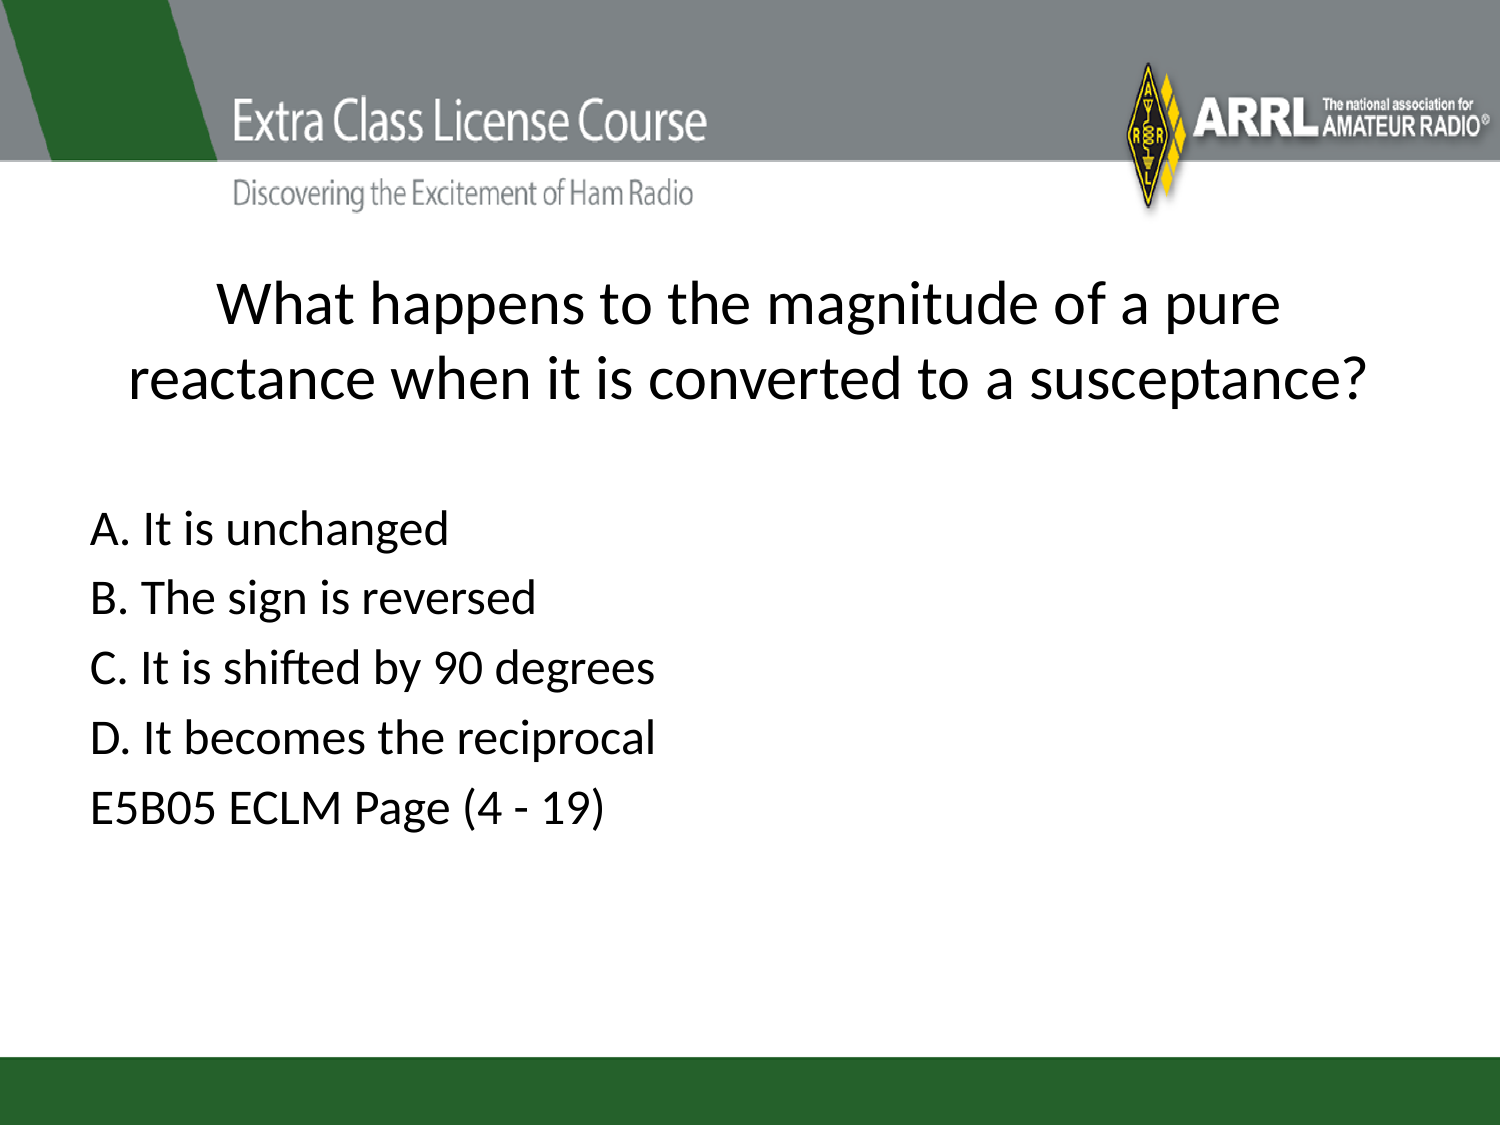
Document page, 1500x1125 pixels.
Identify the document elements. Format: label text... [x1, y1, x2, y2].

picture [0, 0, 1500, 1125]
list A. It is unchanged B. The sign is reversed C. It is shifted by 90 degrees D. It becomes the reciprocal E5B05 ECLM Page (4 - 19) [75, 487, 1425, 1005]
title What happens to the magnitude of a pure reactance when it is converted to a susceptance? [75, 254, 1425, 435]
